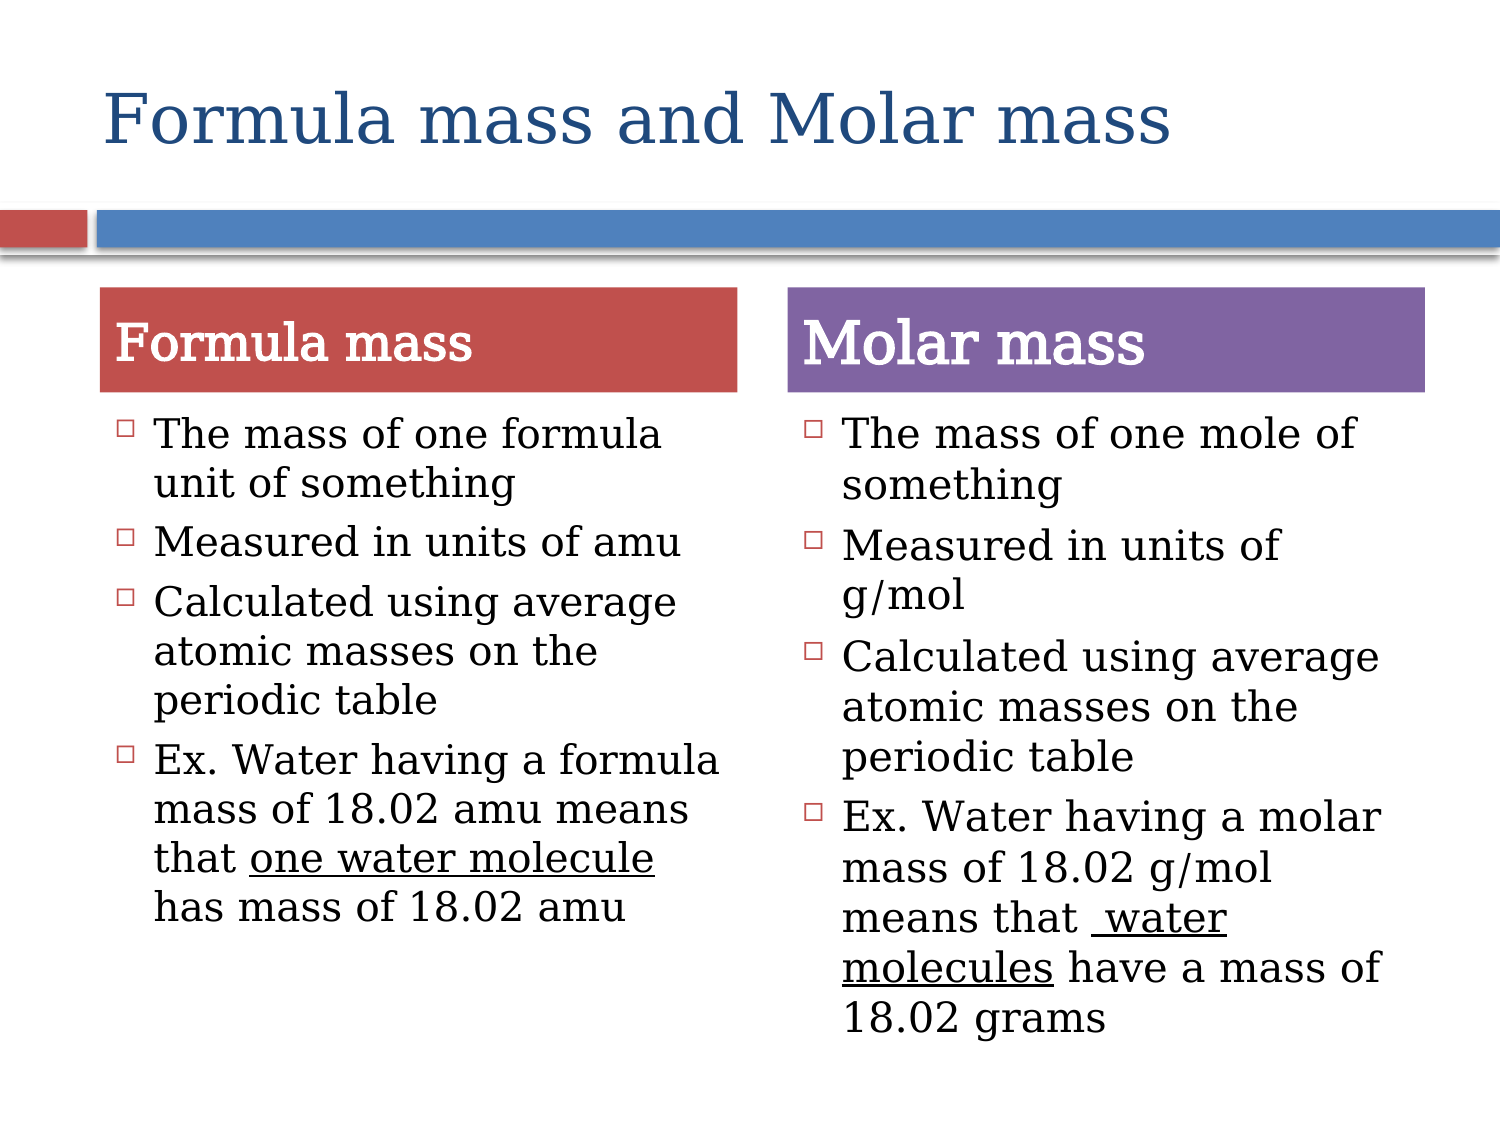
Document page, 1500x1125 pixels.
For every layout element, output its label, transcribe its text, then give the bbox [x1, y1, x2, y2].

list Formula mass [99, 287, 738, 393]
list Molar mass [787, 287, 1425, 393]
list The mass of one formula unit of something Measured in units of amu Calculated using average atomic masses on the periodic table Ex. Water having a formula mass of 18.02 amu means that one water molecule has mass of 18.02 amu [99, 399, 738, 988]
title Formula mass and Molar mass [87, 44, 1425, 188]
